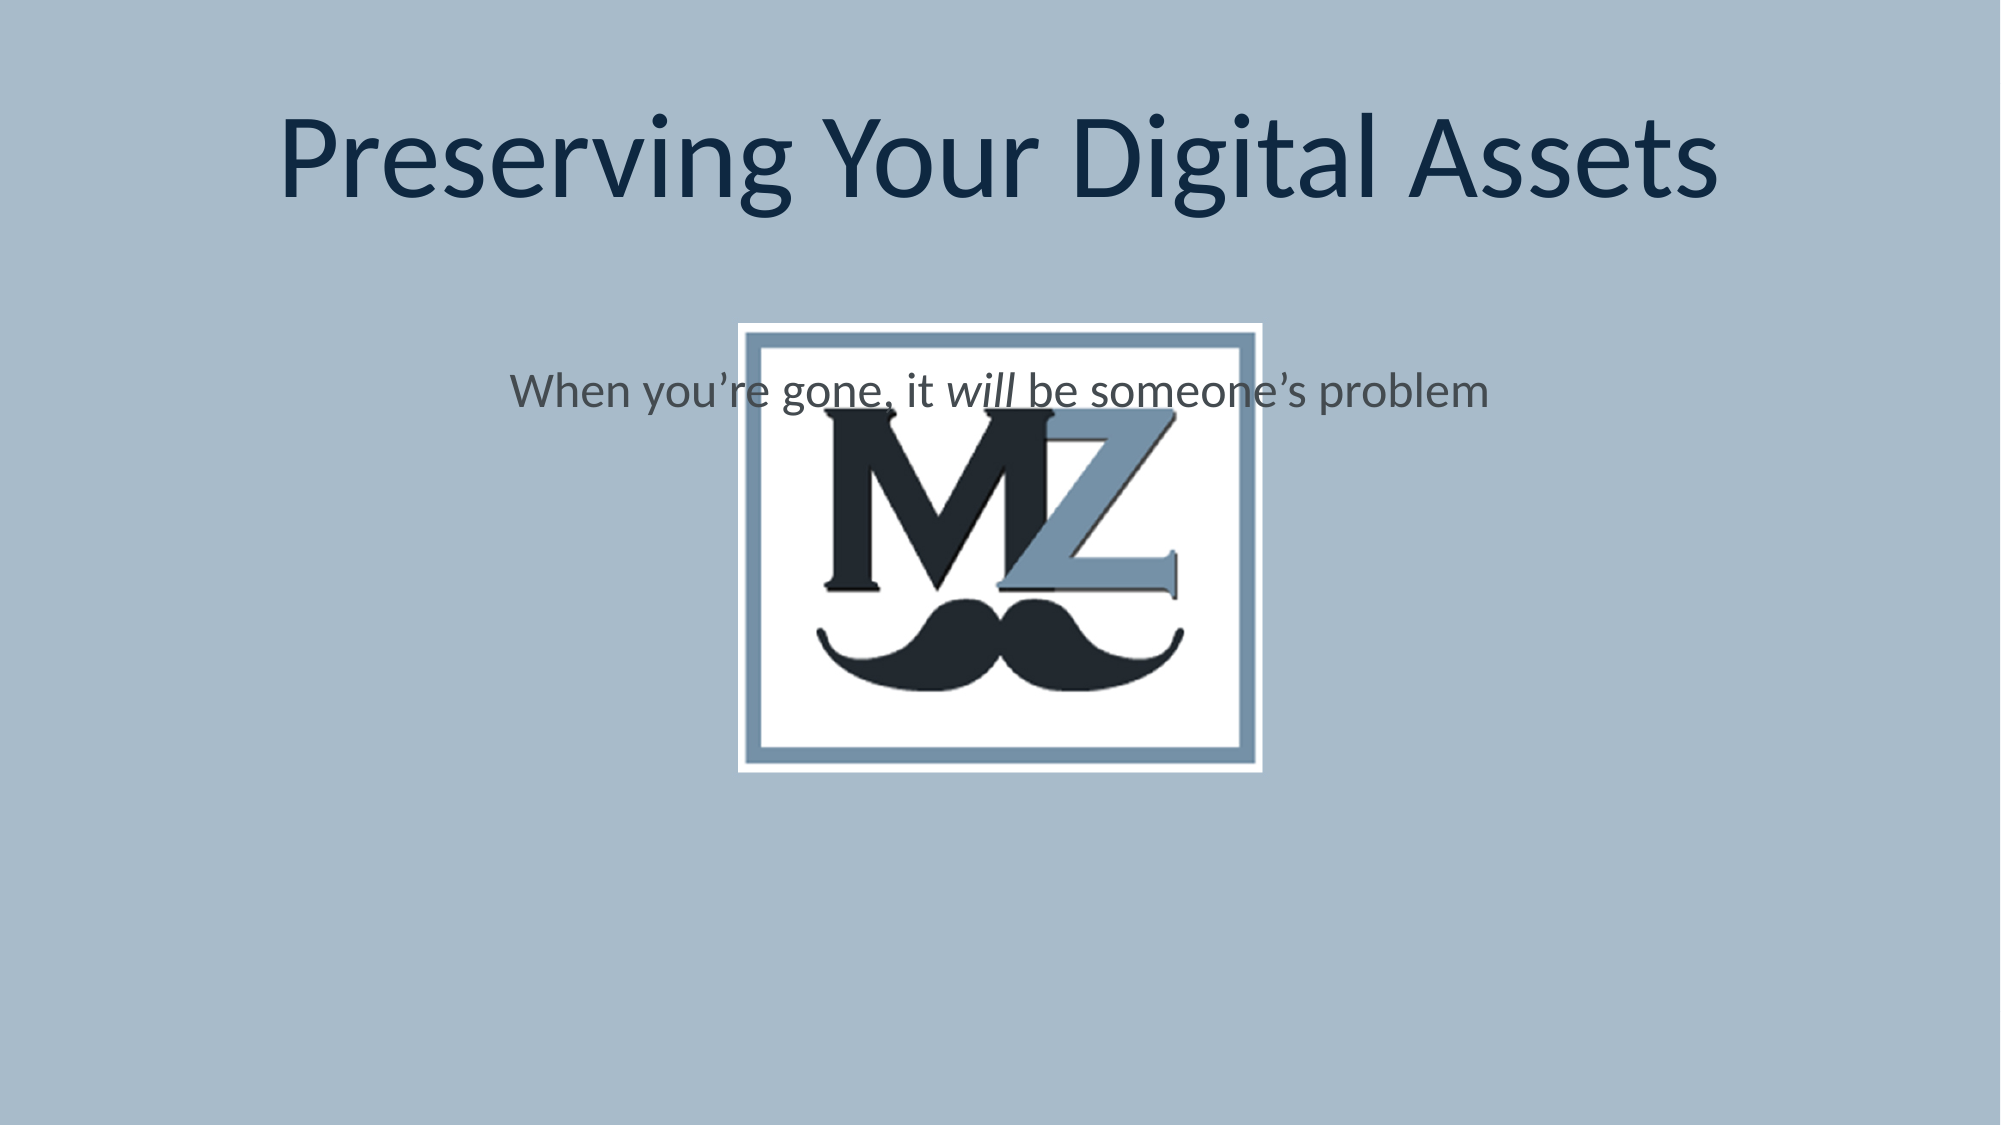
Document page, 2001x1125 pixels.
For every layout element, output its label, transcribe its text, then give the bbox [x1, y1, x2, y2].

title Preserving Your Digital Assets [249, 85, 1750, 357]
picture [0, 0, 2001, 1125]
subtitle When you’re gone, it will be someone’s problem [249, 357, 1750, 484]
